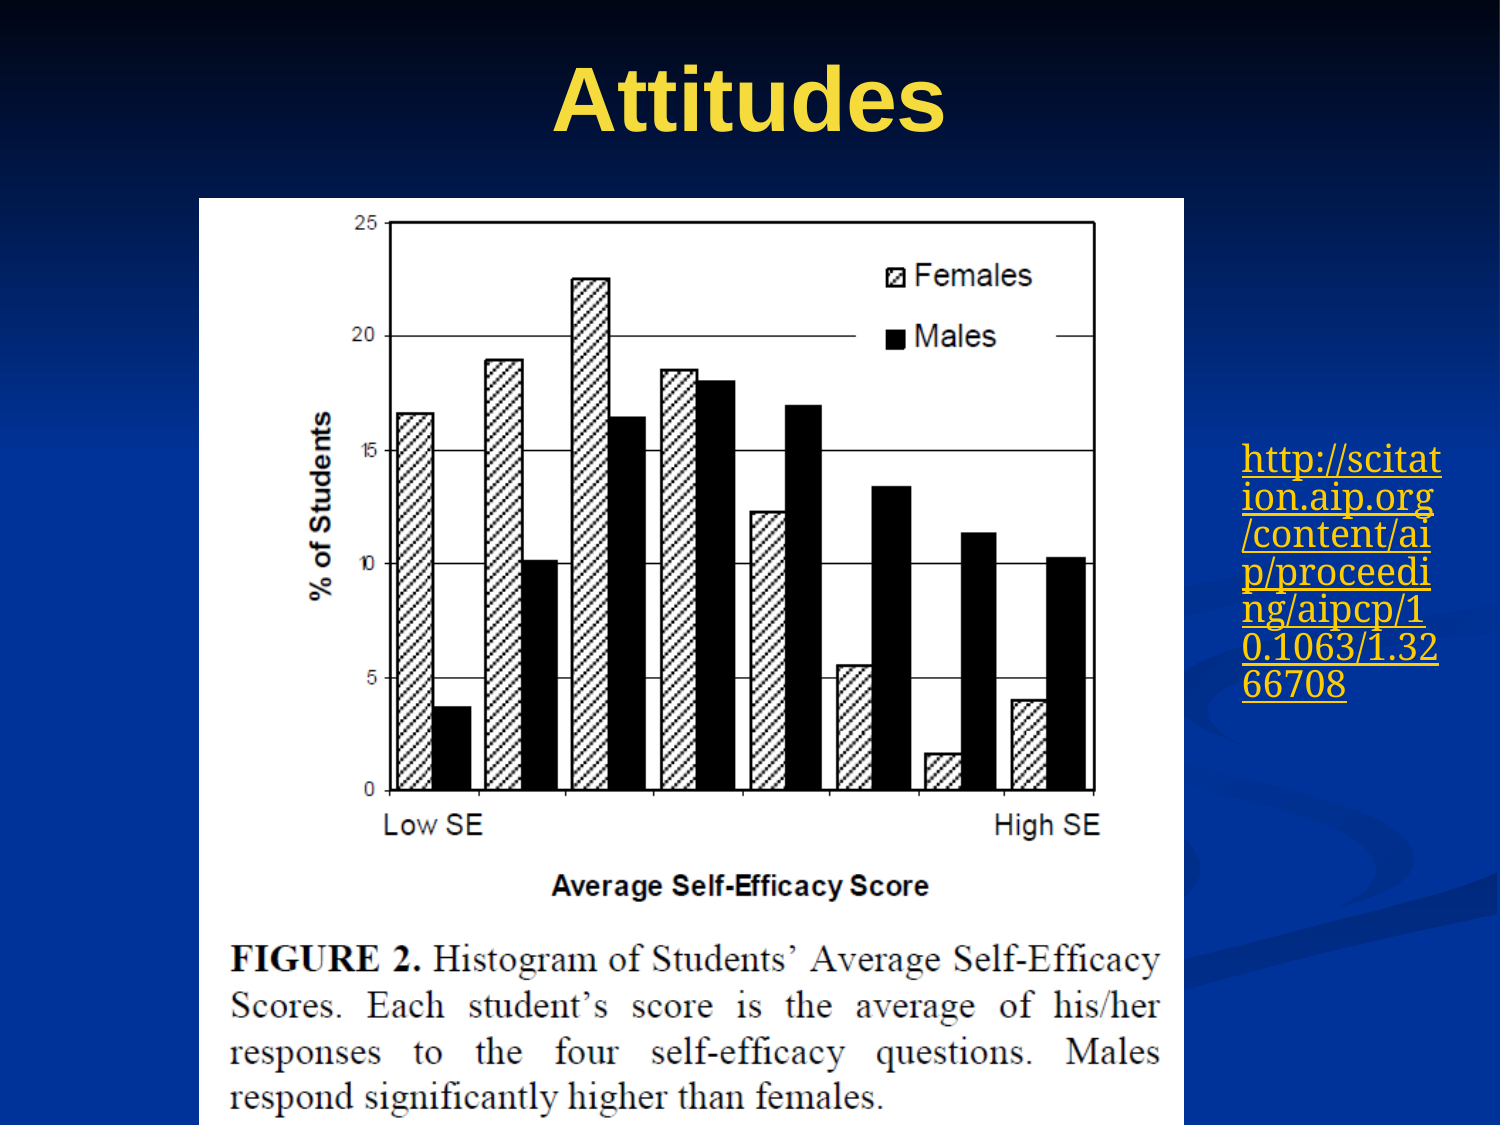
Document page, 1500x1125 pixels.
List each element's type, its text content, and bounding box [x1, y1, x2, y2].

text_box http://scitation.aip.org/content/aip/proceeding/aipcp/10.1063/1.3266708 [1226, 427, 1458, 494]
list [198, 197, 1184, 1125]
title Attitudes [74, 1, 1426, 190]
